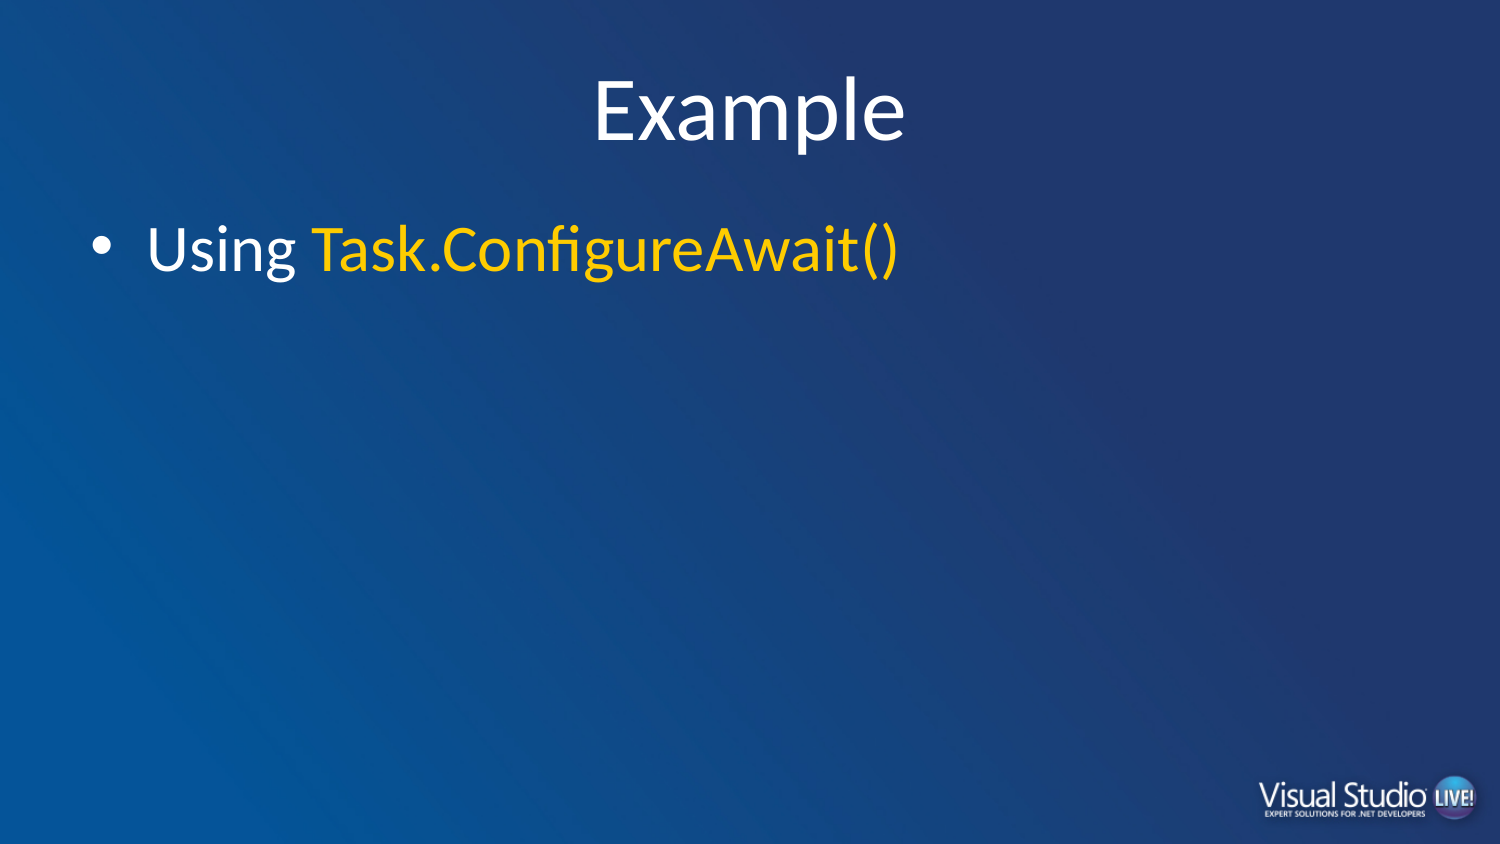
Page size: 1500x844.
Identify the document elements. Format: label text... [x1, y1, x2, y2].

picture [0, 0, 1500, 844]
list Using Task.ConfigureAwait() [75, 196, 1425, 754]
title Example [75, 33, 1425, 175]
